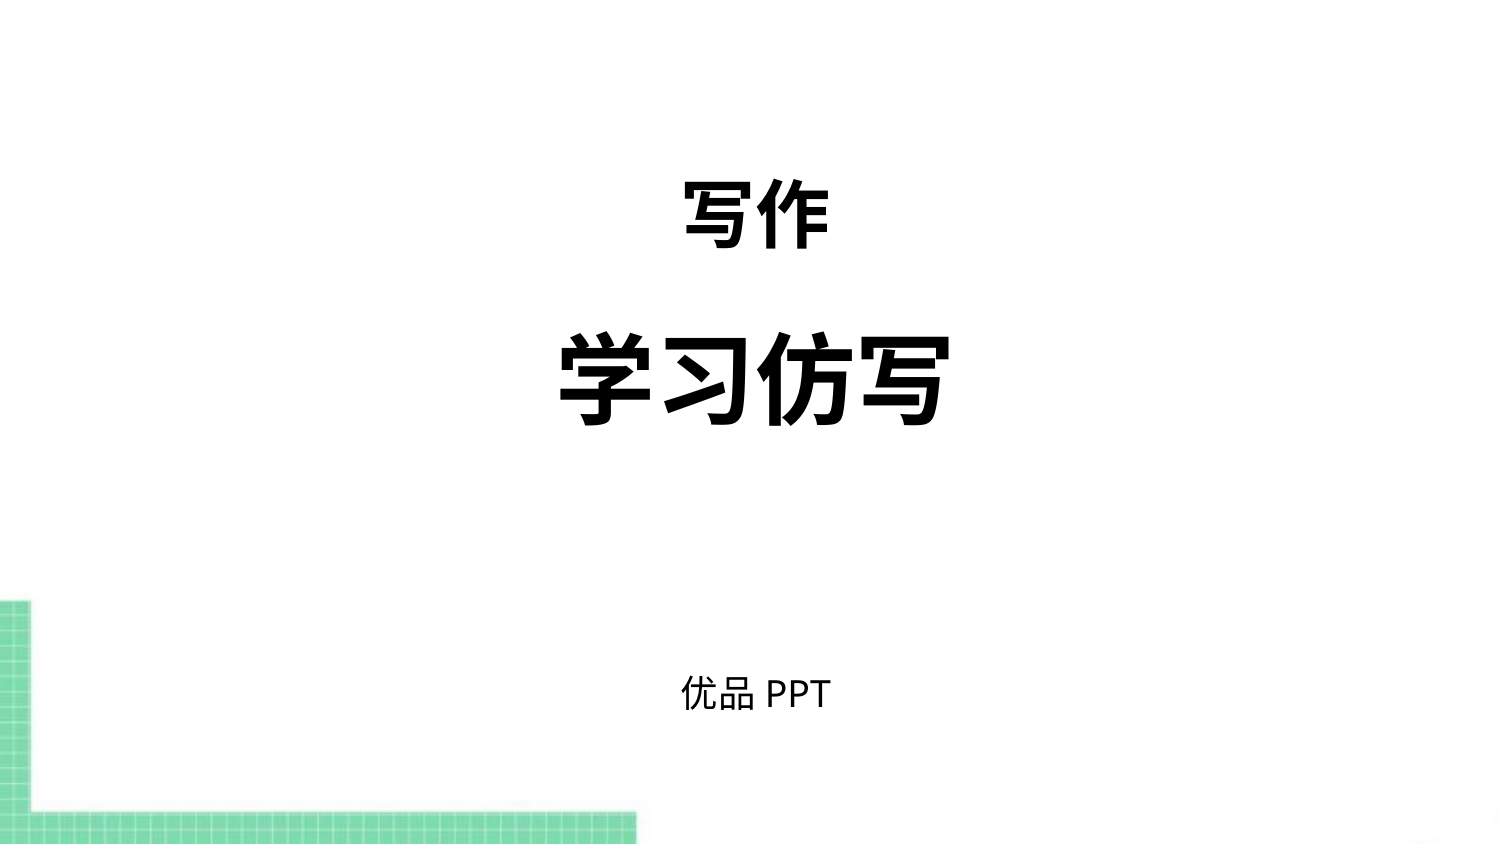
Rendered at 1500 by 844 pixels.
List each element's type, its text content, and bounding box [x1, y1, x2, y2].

picture [0, 0, 1500, 844]
text_box 优品PPT [609, 658, 902, 723]
text_box 写作 学习仿写 [123, 114, 1388, 445]
